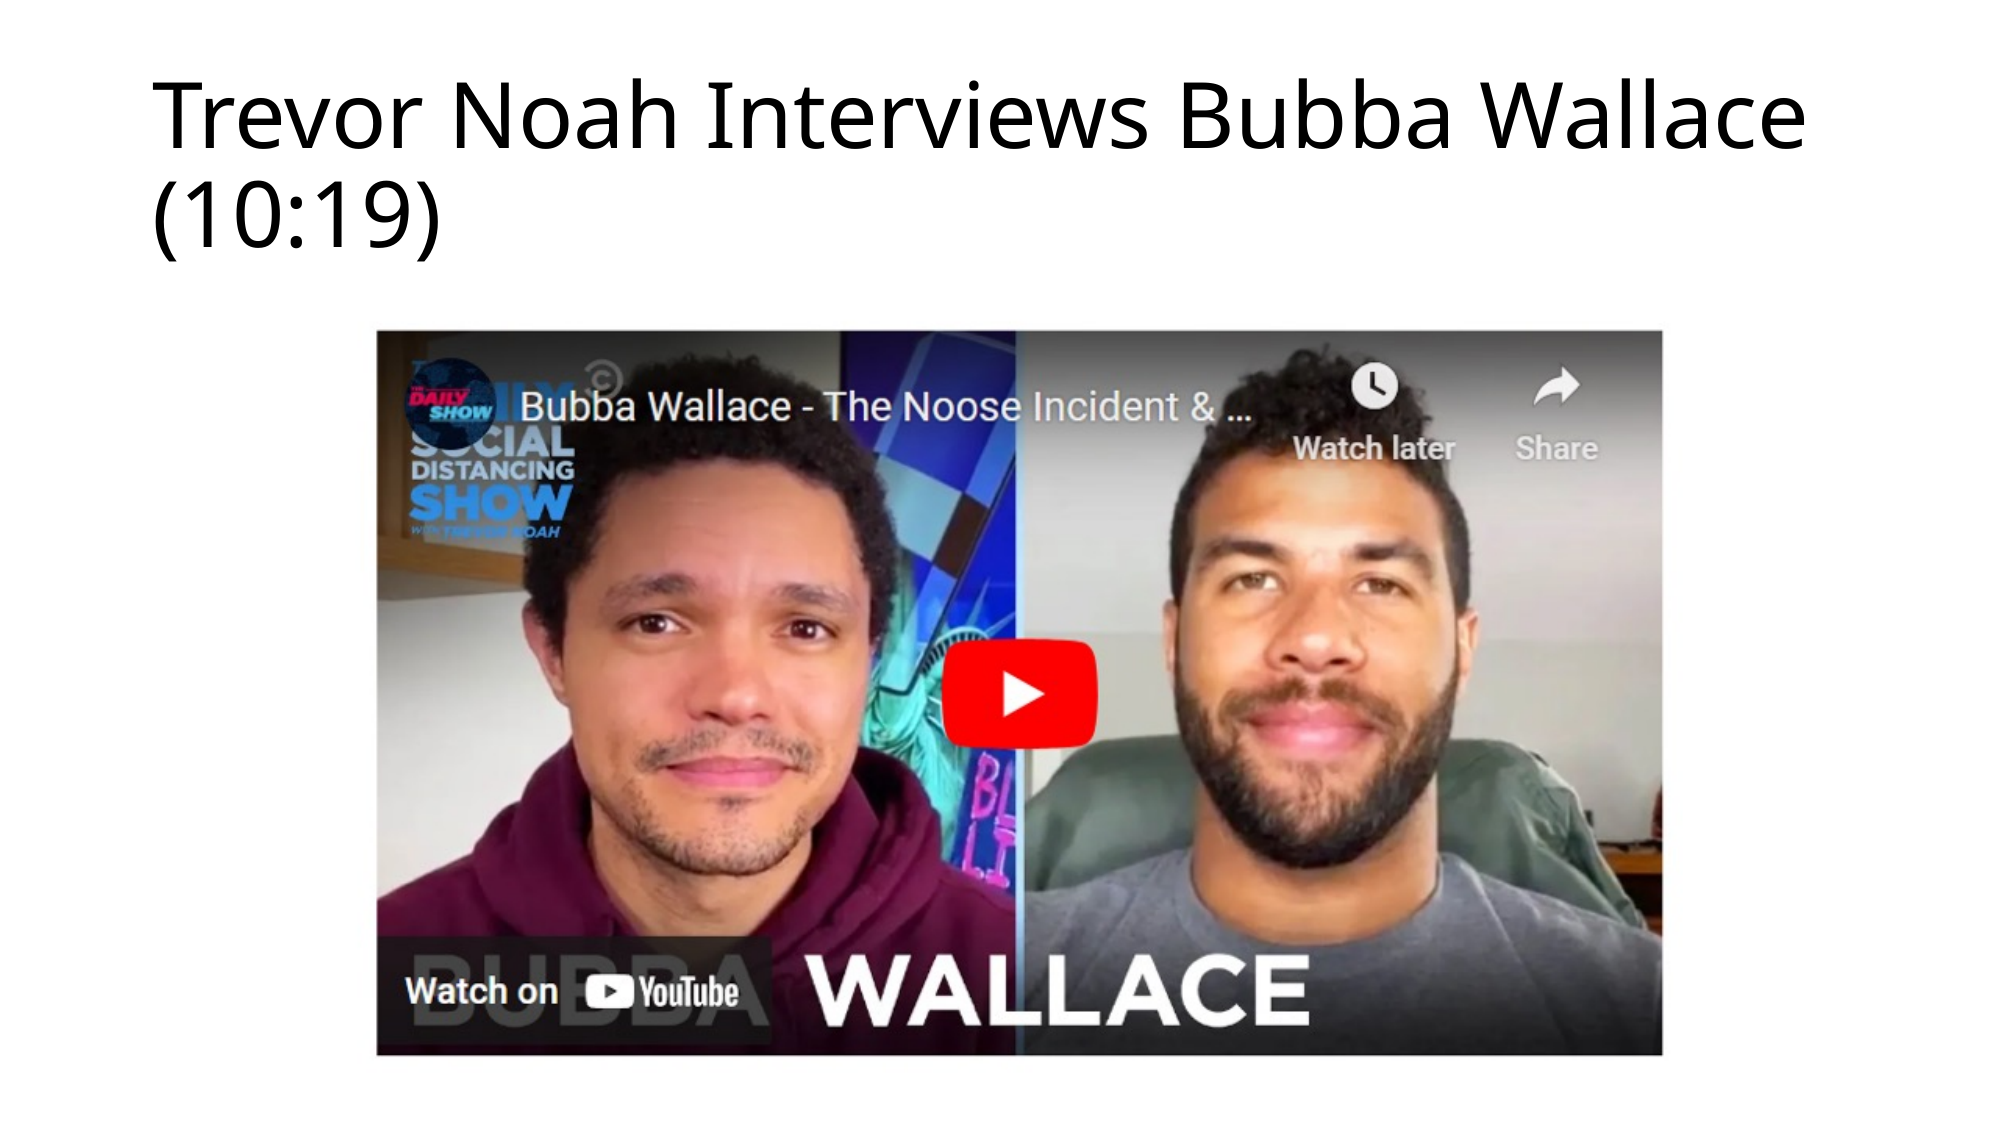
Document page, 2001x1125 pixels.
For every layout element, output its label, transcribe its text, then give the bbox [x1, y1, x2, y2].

title Trevor Noah Interviews Bubba Wallace (10:19) [137, 59, 1962, 278]
picture [333, 297, 1692, 1079]
